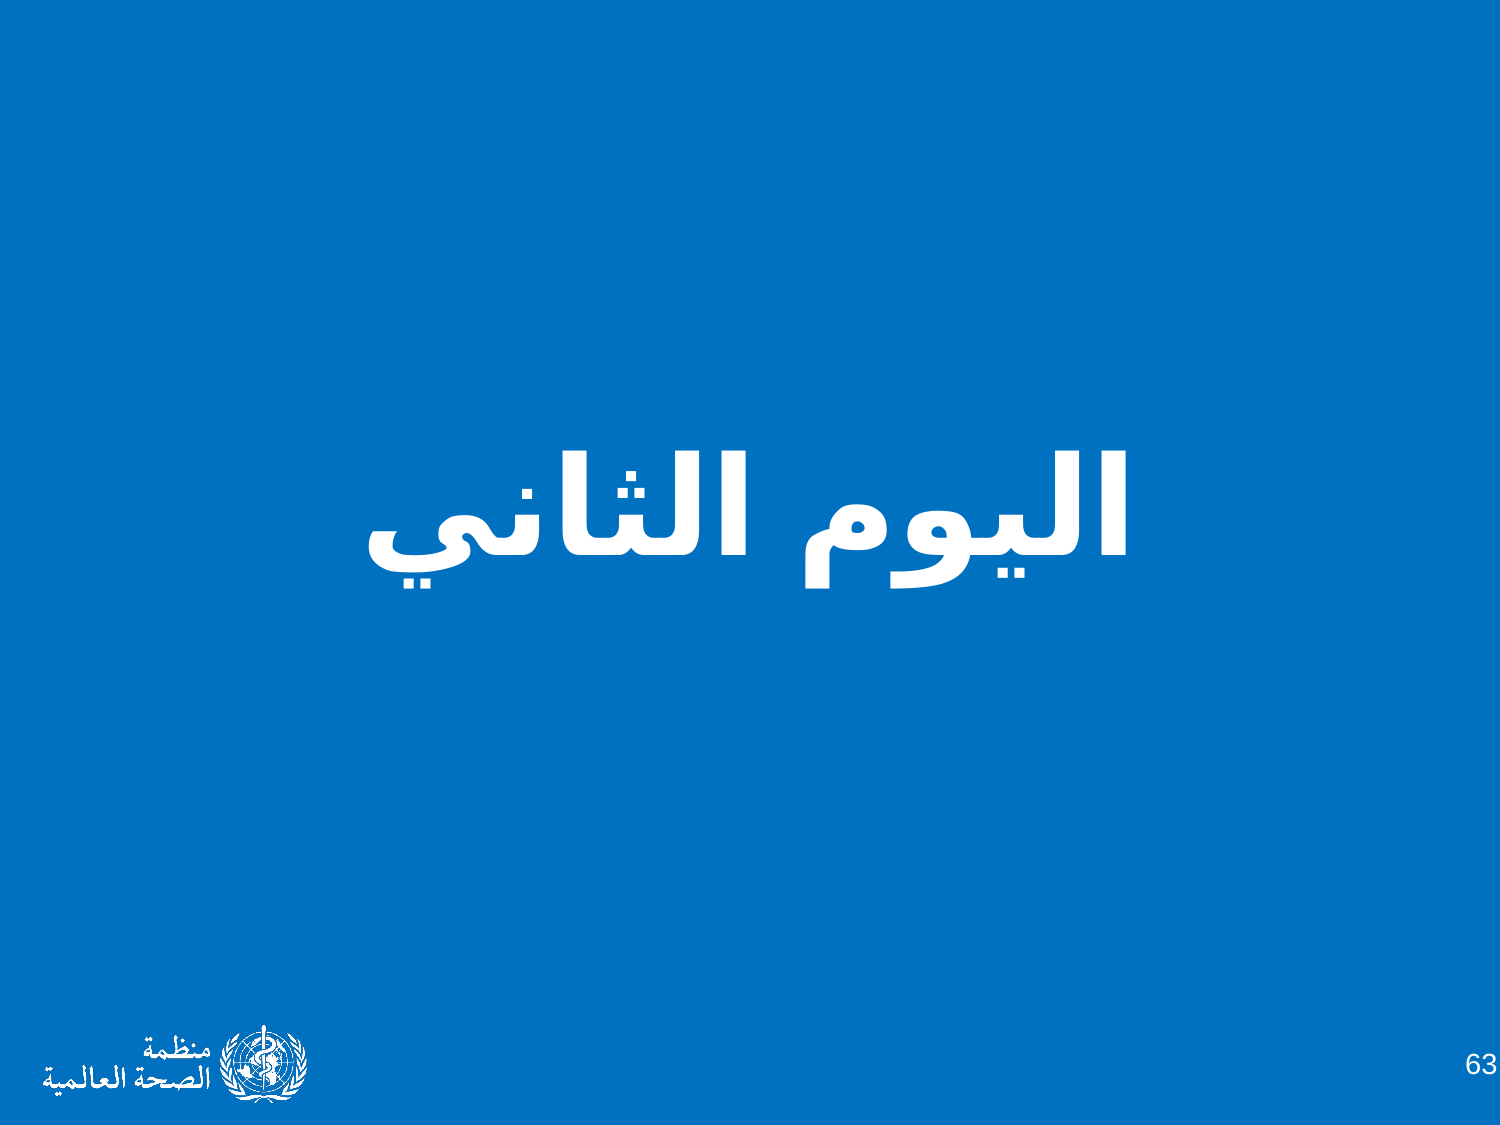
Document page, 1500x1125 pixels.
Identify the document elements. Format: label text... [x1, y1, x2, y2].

picture [43, 1025, 307, 1103]
list اليوم الثاني [0, 0, 1500, 1001]
